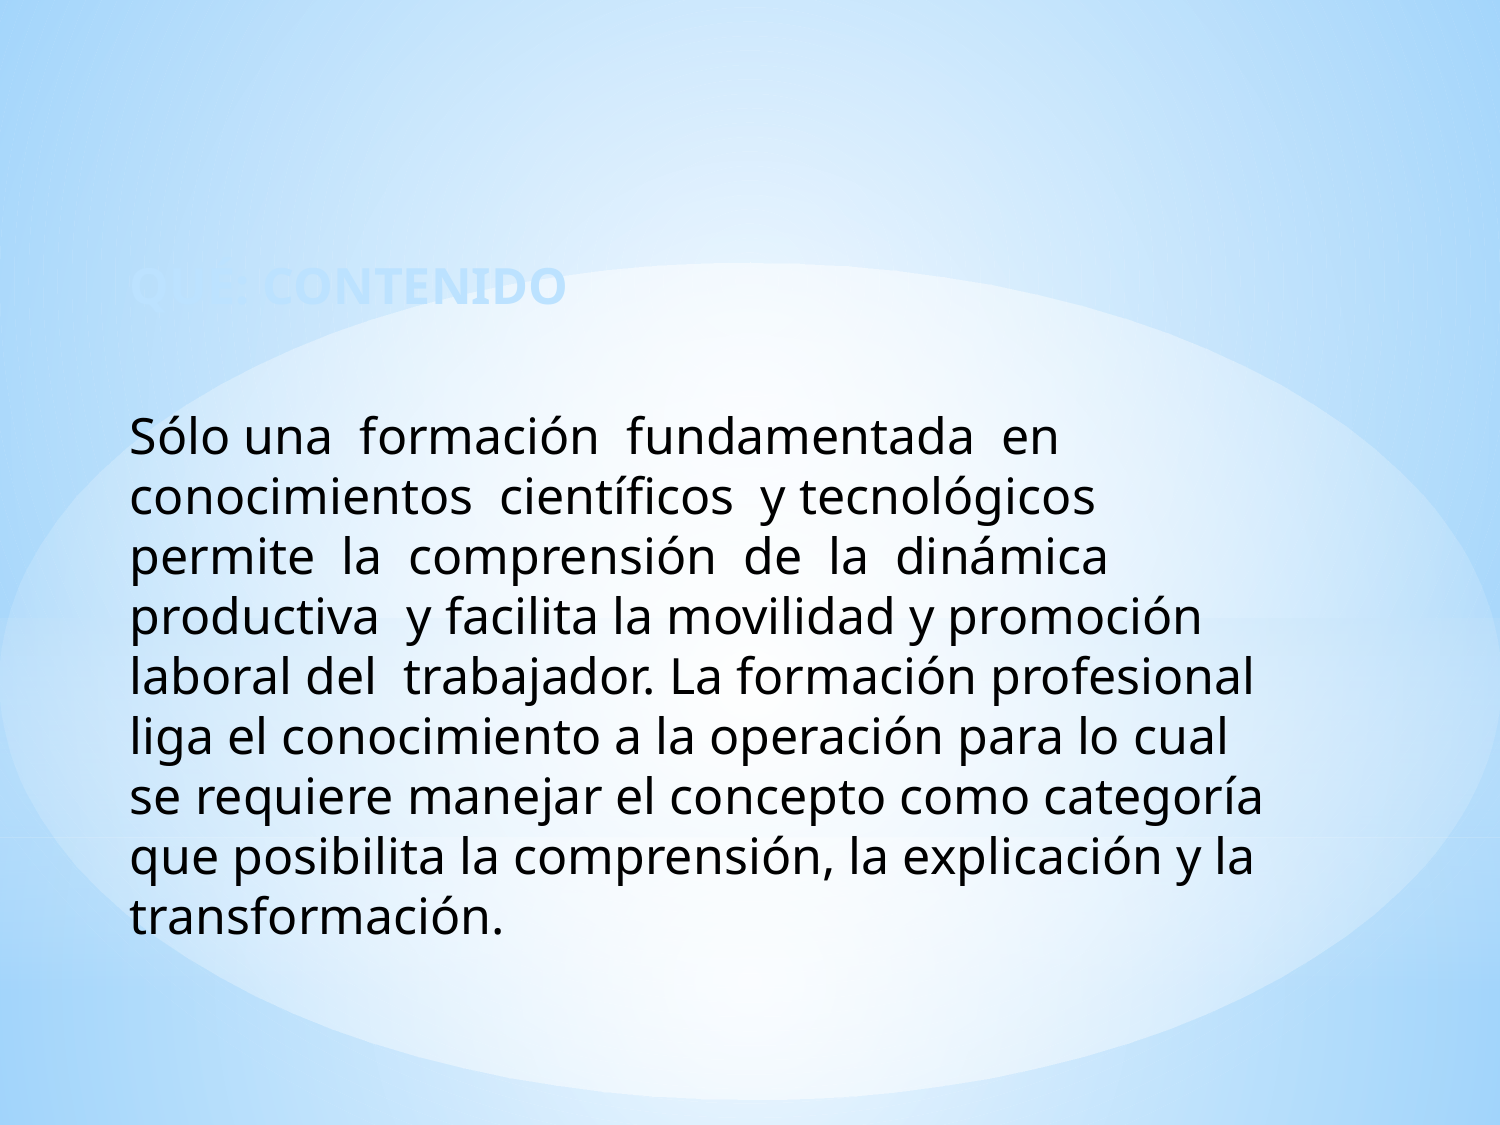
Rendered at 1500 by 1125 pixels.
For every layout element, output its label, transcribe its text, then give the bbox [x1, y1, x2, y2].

text_box QUÉ: CONTENIDO Sólo una formación fundamentada en conocimientos científicos y tecnológicos permite la comprensión de la dinámica productiva y facilita la movilidad y promoción laboral del trabajador. La formación profesional liga el conocimiento a la operación para lo cual se requiere manejar el concepto como categoría que posibilita la comprensión, la explicación y la transformación. [115, 247, 1285, 997]
